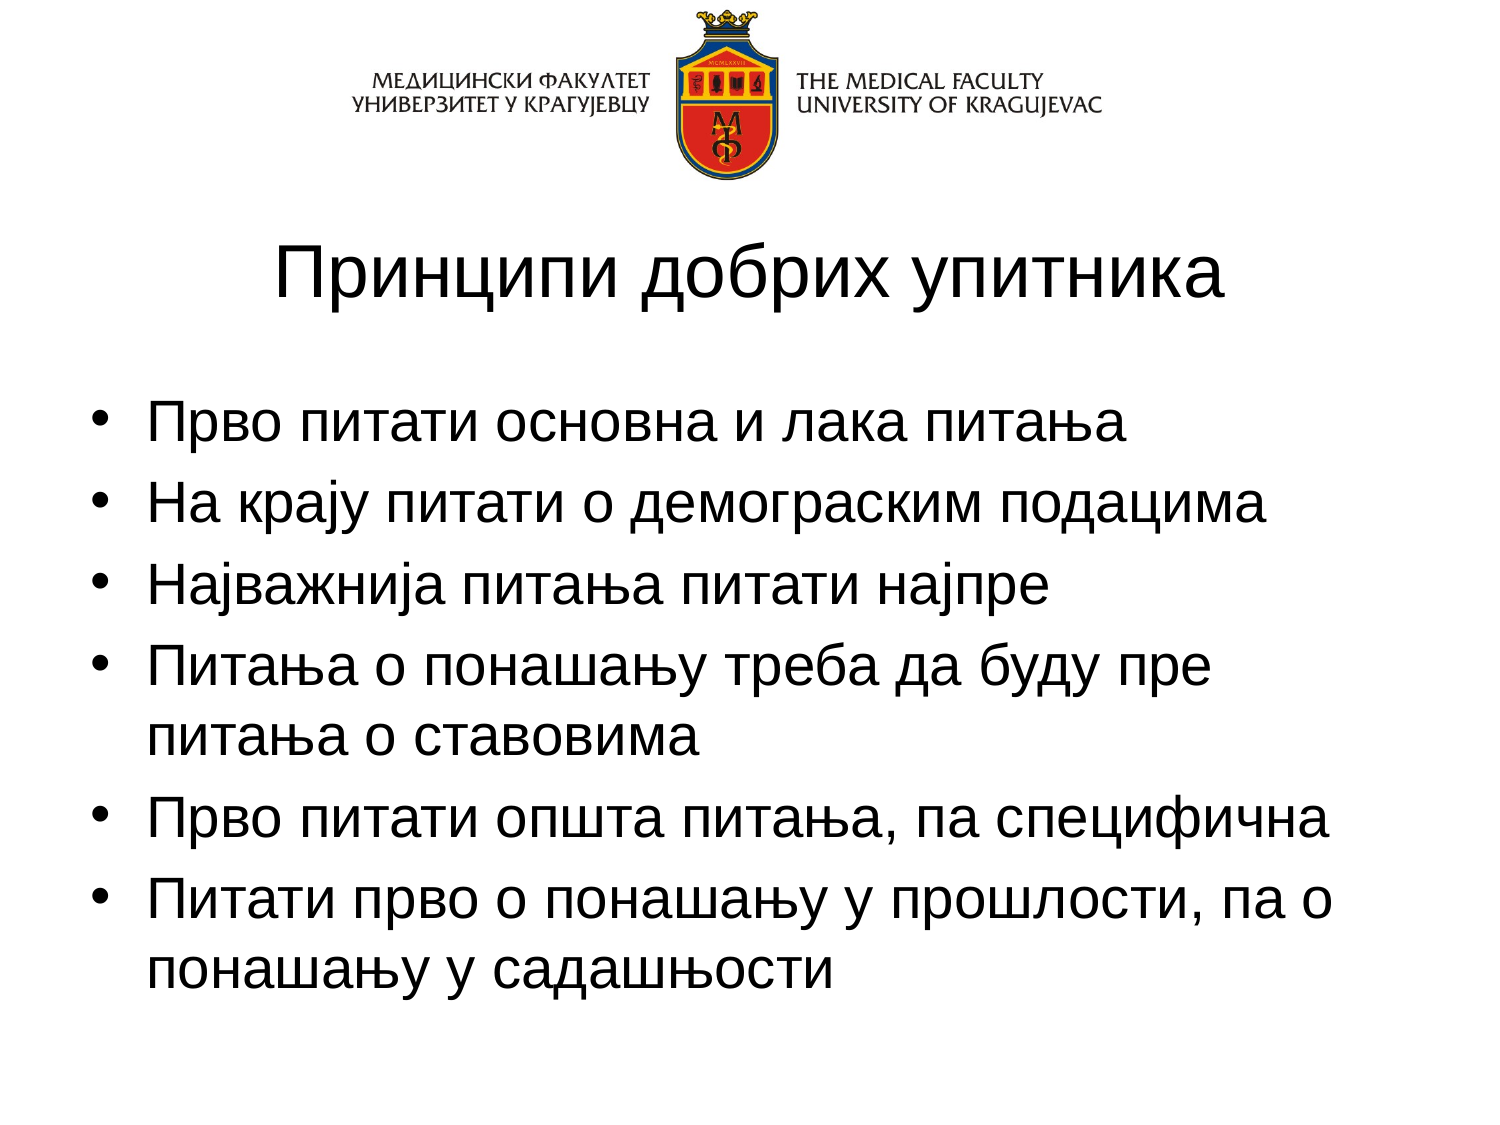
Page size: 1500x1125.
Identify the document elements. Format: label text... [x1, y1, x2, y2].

title Принципи добрих упитника [74, 173, 1426, 362]
picture [328, 0, 1125, 173]
list Прво питати основна и лака питања На крају питати о демограским подацима Најважнија питања питати најпре Питања о понашању треба да буду пре питања о ставовима Прво питати општа питања, па специфична Питати прво о понашању у прошлости, па о понашању у садашњости [74, 374, 1426, 1118]
